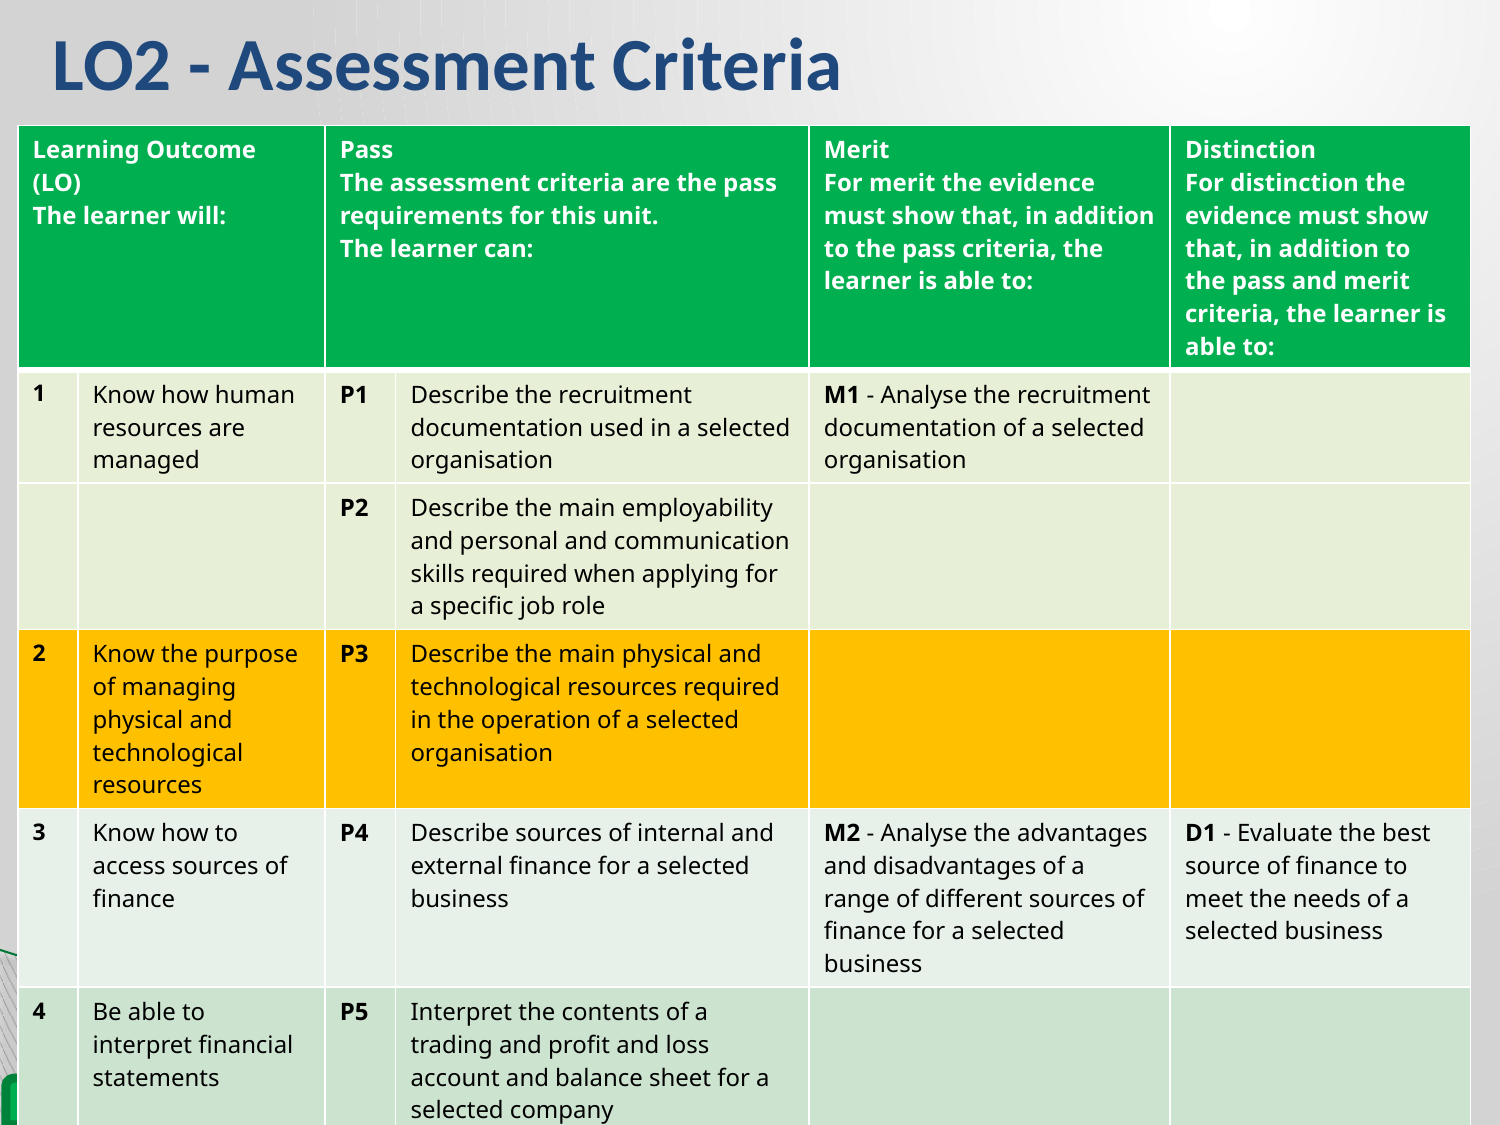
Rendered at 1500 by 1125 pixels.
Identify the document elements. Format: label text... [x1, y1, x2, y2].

table_cell M1 - Analyse the recruitment documentation of a selected organisation [810, 373, 1169, 482]
table_cell Know how to access sources of finance [79, 809, 324, 986]
table_cell [810, 484, 1169, 629]
table_cell [1171, 988, 1470, 1125]
table_cell M2 - Analyse the advantages and disadvantages of a range of different sources of finance for a selected business [810, 809, 1169, 986]
table_cell [810, 630, 1169, 808]
table_cell Describe the main physical and technological resources required in the operation of a selected organisation [396, 630, 808, 808]
table_cell P3 [326, 630, 395, 808]
table_header Learning Outcome (LO) The learner will: [19, 126, 324, 367]
table_cell 2 [19, 630, 77, 808]
table_header Pass The assessment criteria are the pass requirements for this unit. The learner can: [326, 126, 808, 367]
table_cell [1171, 630, 1470, 808]
table_cell Describe the main employability and personal and communication skills required when applying for a specific job role [396, 484, 808, 629]
table_header Merit For merit the evidence must show that, in addition to the pass criteria, the learner is able to: [810, 126, 1169, 367]
title LO2 - Assessment Criteria [37, 19, 1471, 102]
table_cell 4 [19, 988, 77, 1125]
table_cell Describe the recruitment documentation used in a selected organisation [396, 373, 808, 482]
table_cell Know how human resources are managed [79, 373, 324, 482]
table_cell Know the purpose of managing physical and technological resources [79, 630, 324, 808]
table_cell 3 [19, 809, 77, 986]
table_cell P4 [326, 809, 395, 986]
table_cell D1 - Evaluate the best source of finance to meet the needs of a selected business [1171, 809, 1470, 986]
table_cell [810, 988, 1169, 1125]
table_cell P1 [326, 373, 395, 482]
table_cell P2 [326, 484, 395, 629]
table_cell [1171, 373, 1470, 482]
table_cell [19, 484, 77, 629]
table_cell Interpret the contents of a trading and profit and loss account and balance sheet for a selected company [396, 988, 808, 1125]
table_cell [79, 484, 324, 629]
table_cell P5 [326, 988, 395, 1125]
table_cell 1 [19, 373, 77, 482]
table_cell [1171, 484, 1470, 629]
table_cell Be able to interpret financial statements [79, 988, 324, 1125]
table_header Distinction For distinction the evidence must show that, in addition to the pass and merit criteria, the learner is able to: [1171, 126, 1470, 367]
table_cell Describe sources of internal and external finance for a selected business [396, 809, 808, 986]
